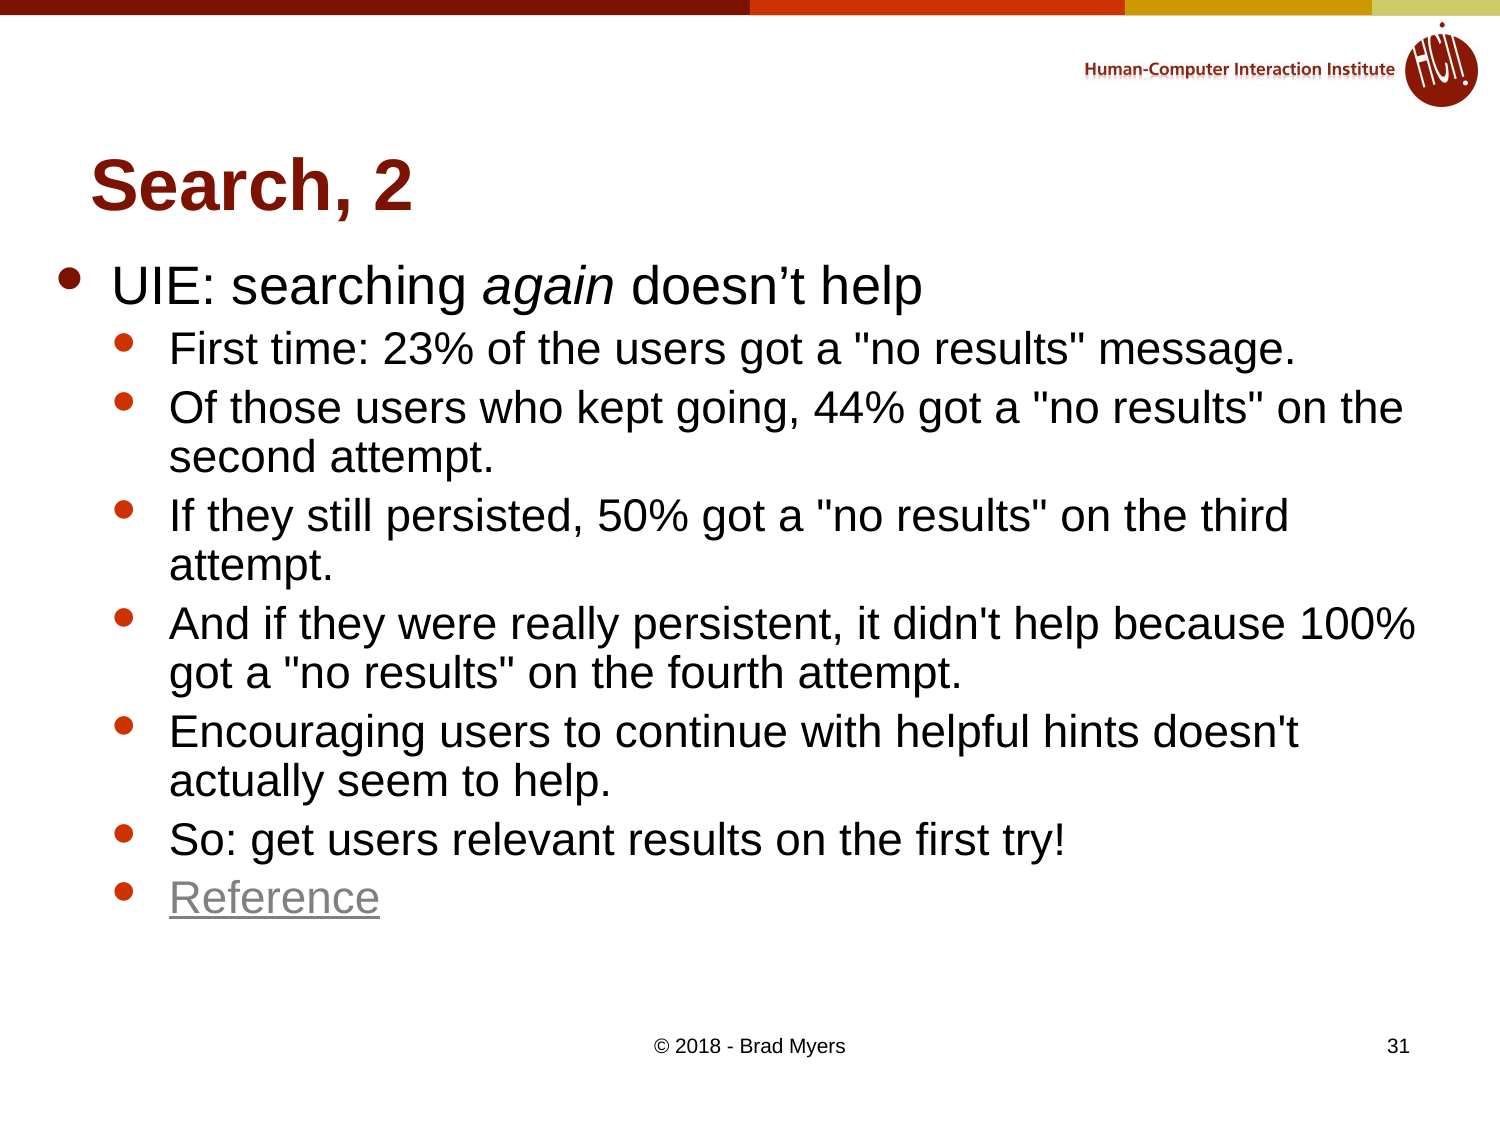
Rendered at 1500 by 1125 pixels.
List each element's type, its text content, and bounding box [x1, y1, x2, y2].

footer © 2018 - Brad Myers [512, 1024, 988, 1101]
slide_number 31 [1074, 1024, 1426, 1101]
list UIE: searching again doesn’t help First time: 23% of the users got a "no results" message. Of those users who kept going, 44% got a "no results" on the second attempt. If they still persisted, 50% got a "no results" on the third attempt. And if they were really persistent, it didn't help because 100% got a "no results" on the fourth attempt. Encouraging users to continue with helpful hints doesn't actually seem to help. So: get users relevant results on the first try! Reference [40, 249, 1460, 994]
title Search, 2 [74, 19, 1313, 233]
picture [1313, 22, 1478, 107]
